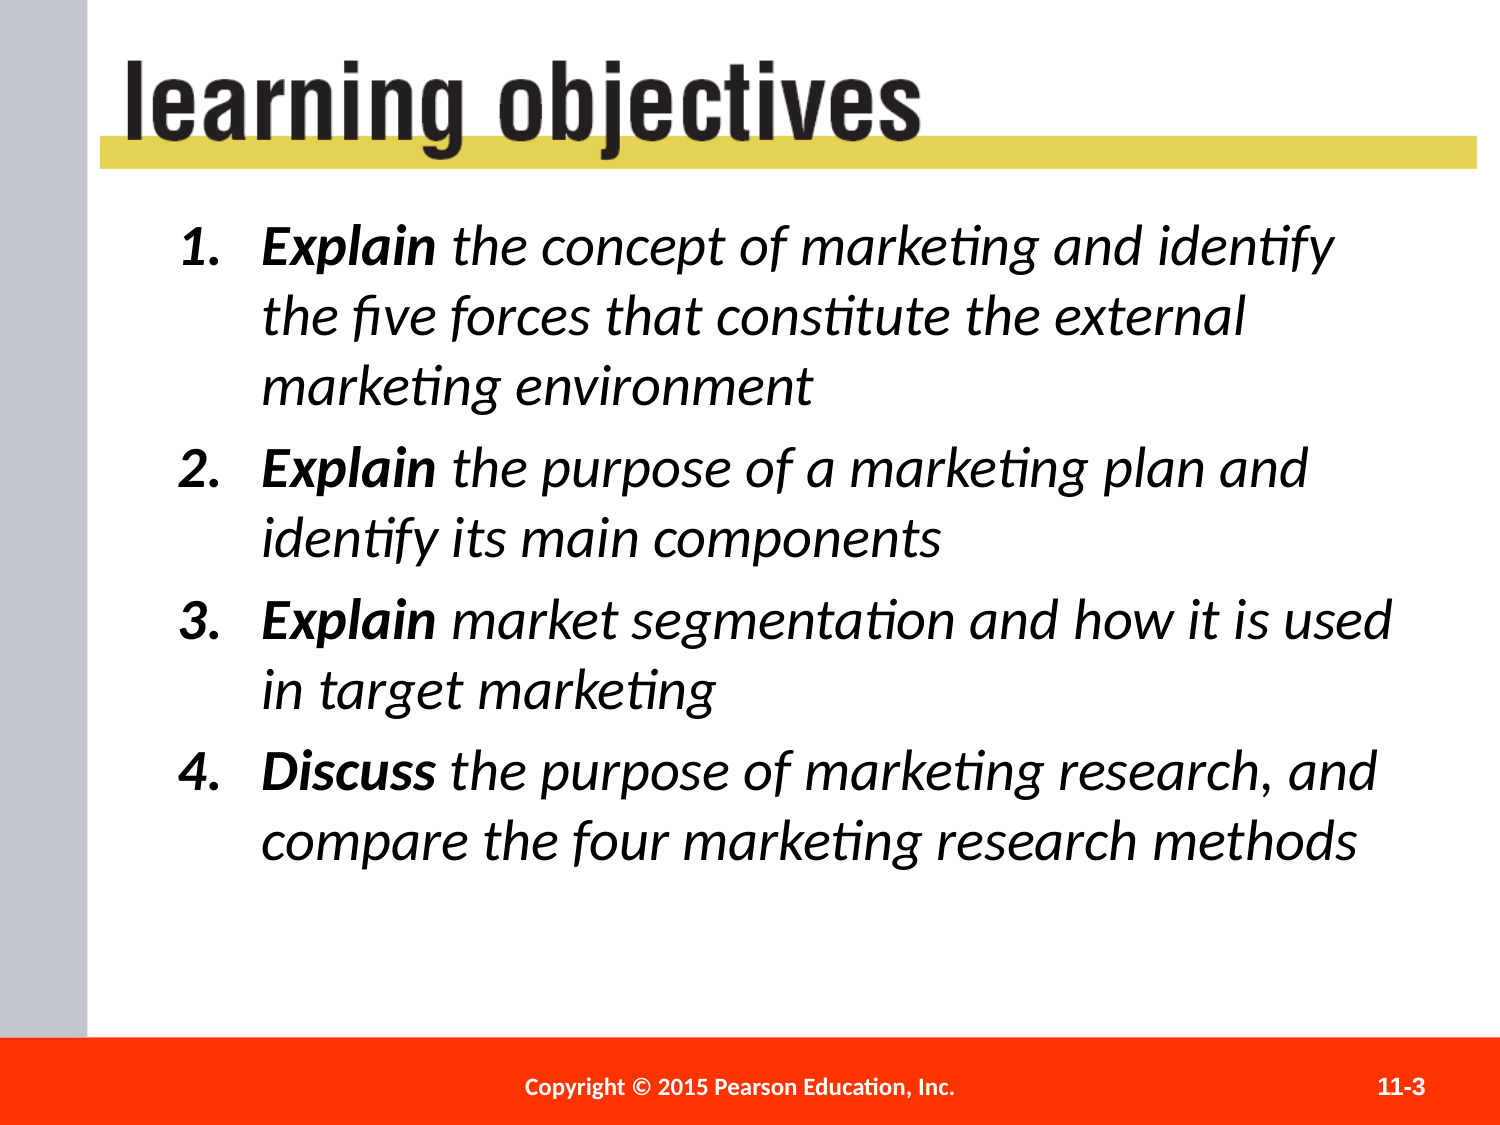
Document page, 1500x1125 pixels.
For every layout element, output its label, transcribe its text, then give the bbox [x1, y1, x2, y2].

list Explain the concept of marketing and identify the five forces that constitute the external marketing environment Explain the purpose of a marketing plan and identify its main components Explain market segmentation and how it is used in target marketing Discuss the purpose of marketing research, and compare the four marketing research methods [162, 199, 1426, 976]
